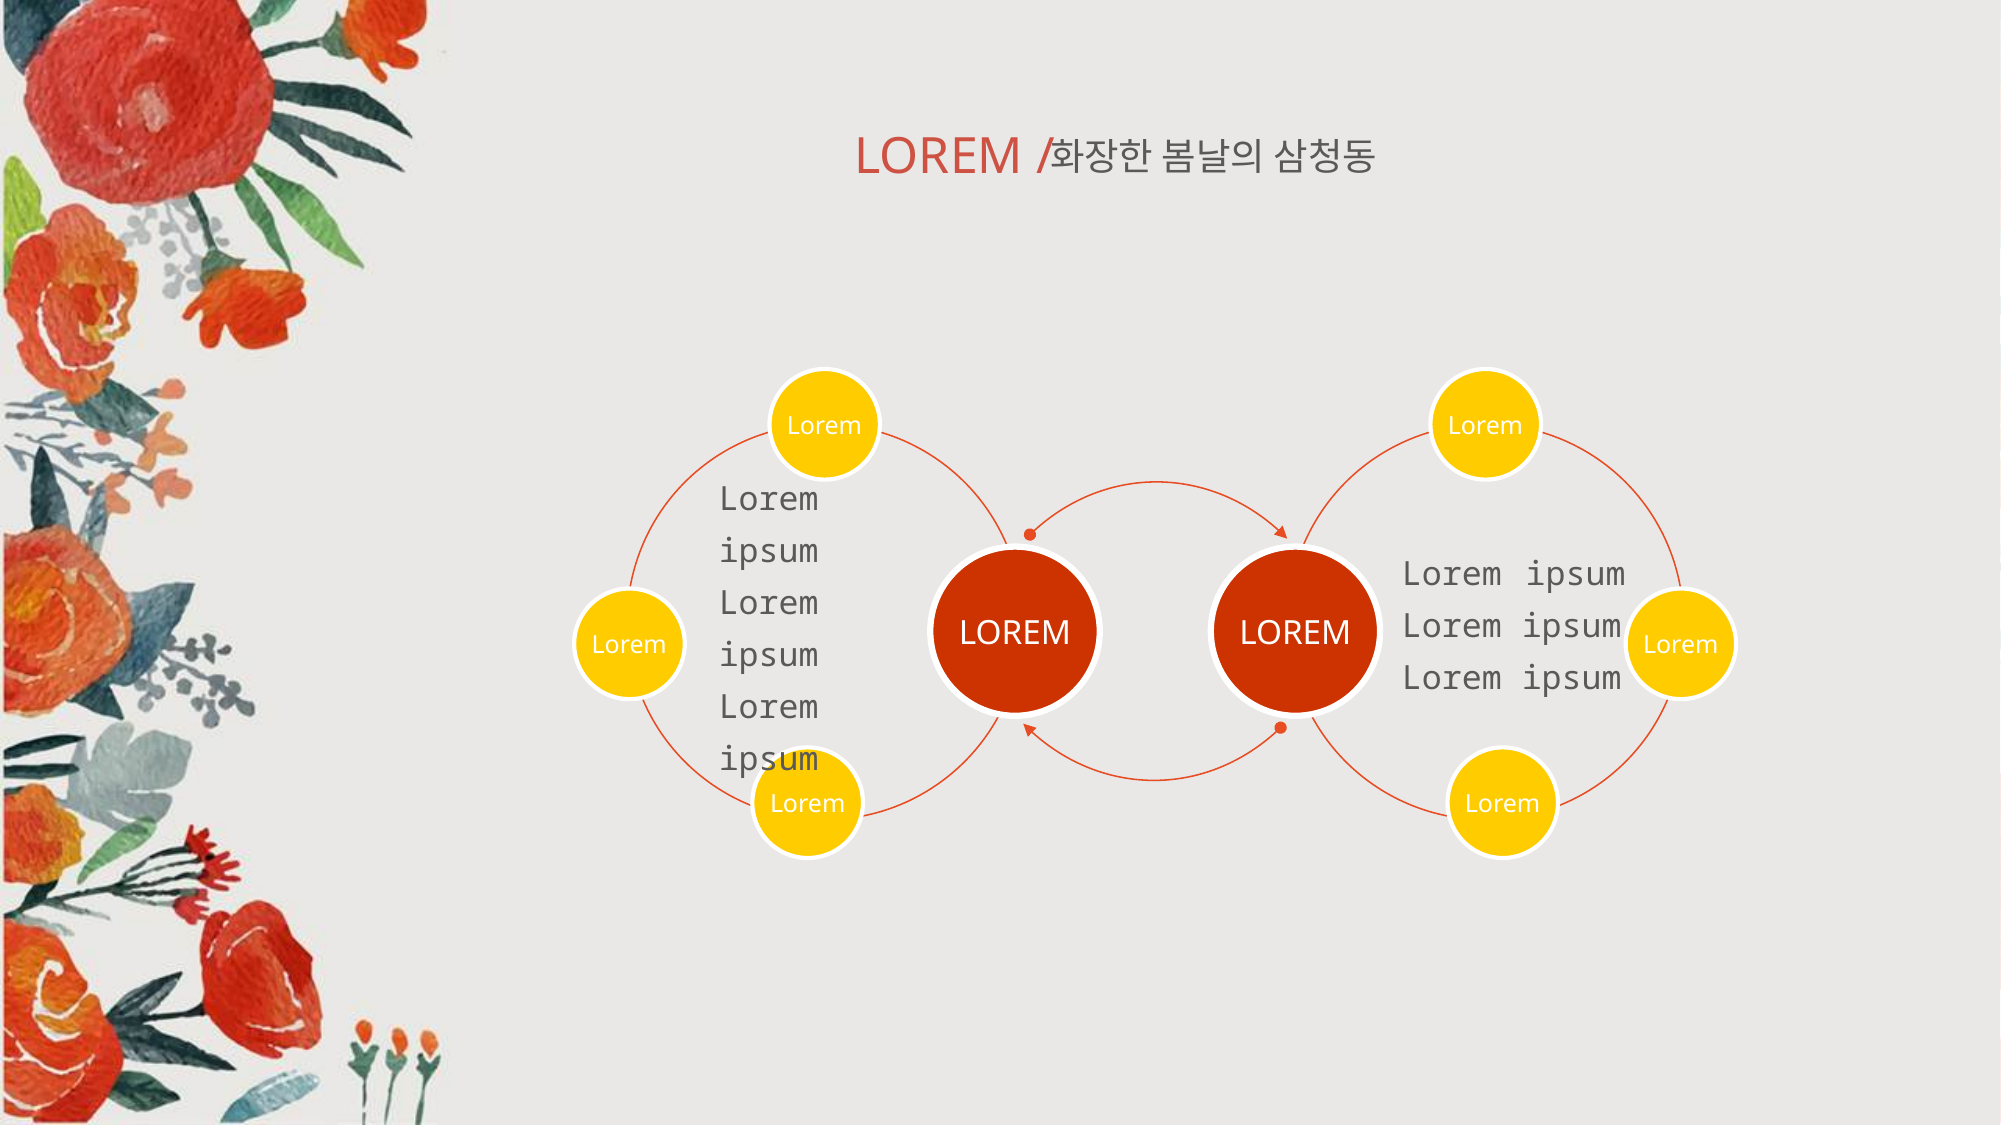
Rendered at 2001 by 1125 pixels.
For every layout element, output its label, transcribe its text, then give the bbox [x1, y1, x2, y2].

text_box Lorem ipsum Lorem ipsum Lorem ipsum [1401, 488, 1626, 747]
text_box Lorem [1626, 588, 1737, 700]
text_box [1023, 596, 1287, 781]
text_box LOREM / [840, 116, 1133, 191]
picture [0, 0, 2001, 1125]
text_box LOREM [1210, 546, 1381, 716]
text_box LOREM [931, 546, 1100, 716]
text_box [830, 649, 1000, 817]
text_box Lorem [1447, 747, 1558, 859]
text_box [1303, 432, 1681, 817]
text_box Lorem [769, 368, 880, 480]
text_box [629, 432, 1008, 806]
text_box Lorem ipsum Lorem ipsum Lorem ipsum [718, 492, 931, 751]
text_box 화장한 봄날의 삼청동 [1035, 125, 1488, 186]
text_box Lorem [574, 588, 685, 700]
text_box Lorem [752, 751, 863, 859]
text_box [1023, 481, 1288, 633]
text_box Lorem [1430, 368, 1542, 480]
